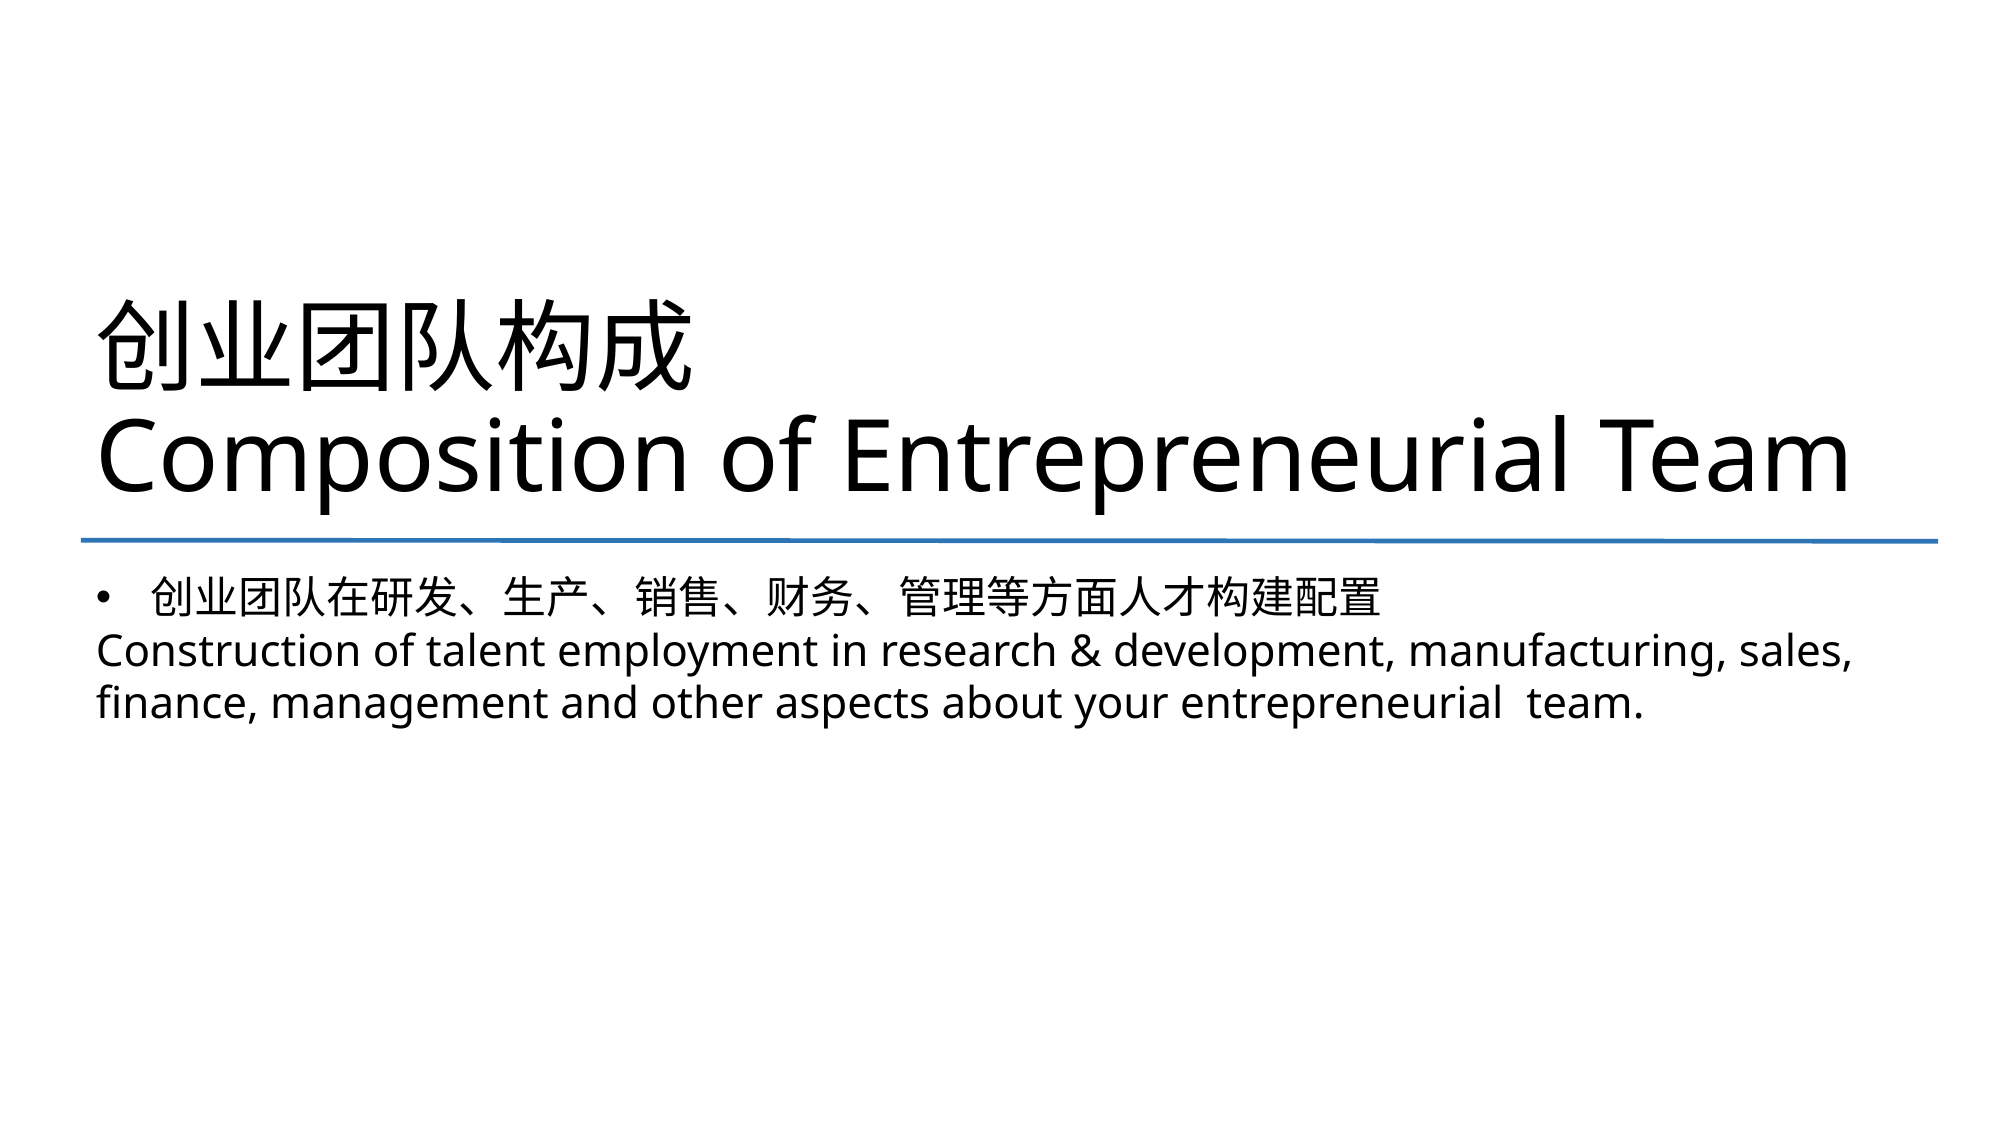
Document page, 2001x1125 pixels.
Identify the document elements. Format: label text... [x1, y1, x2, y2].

text_box 创业团队构成 Composition of Entrepreneurial Team [80, 241, 1939, 521]
text_box 创业团队在研发、生产、销售、财务、管理等方面人才构建配置 Construction of talent employment in research & development, manufacturing, sales, finance, management and other aspects about your entrepreneurial team. [80, 561, 1939, 738]
